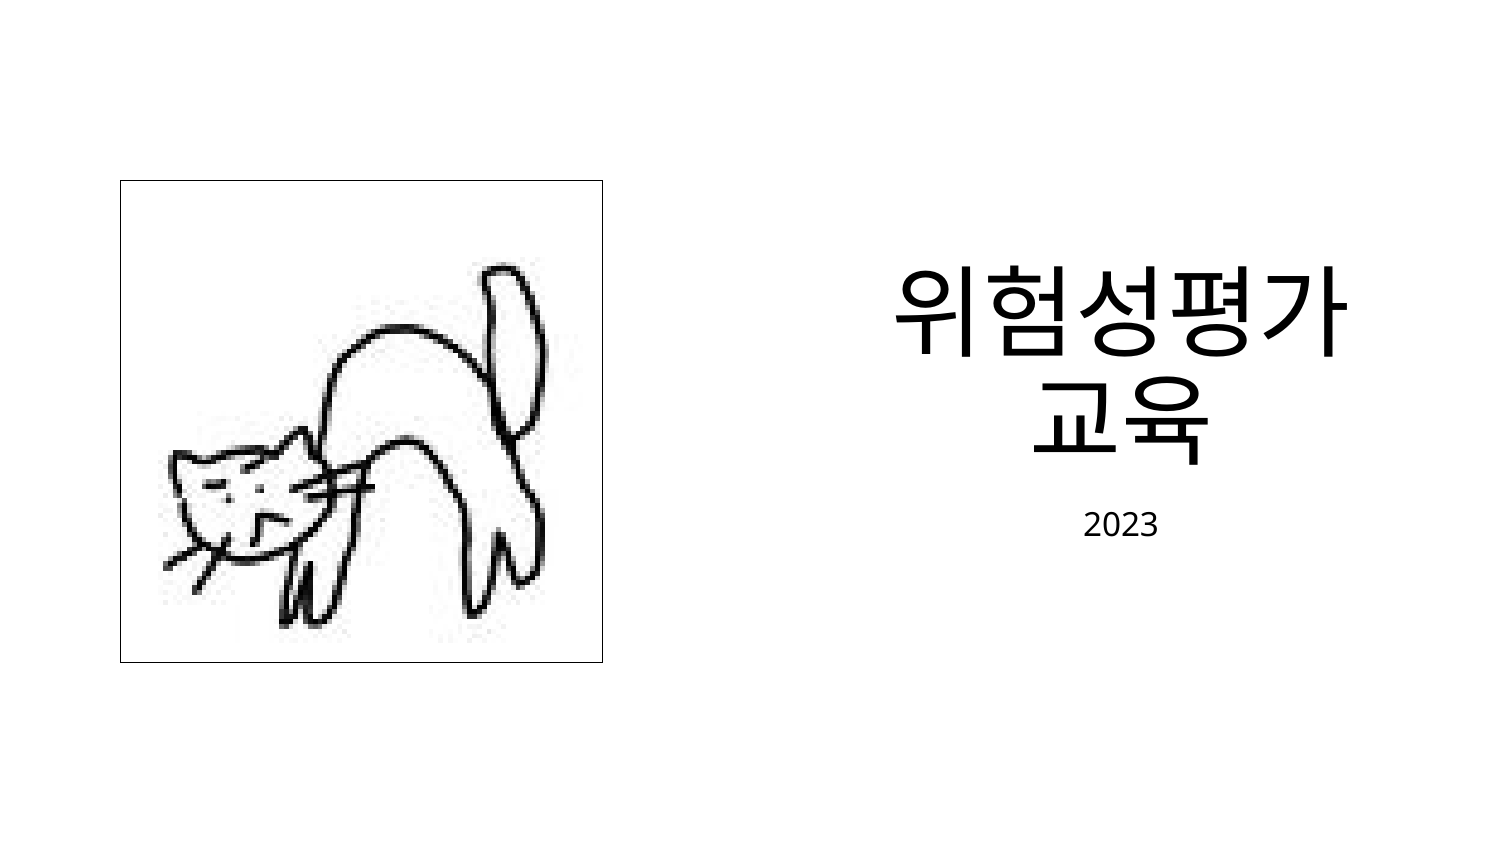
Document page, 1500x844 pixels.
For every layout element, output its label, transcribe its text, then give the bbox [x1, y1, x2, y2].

subtitle 2023 [897, 488, 1345, 602]
picture [120, 180, 603, 664]
title 위험성평가 교육 [850, 241, 1392, 494]
